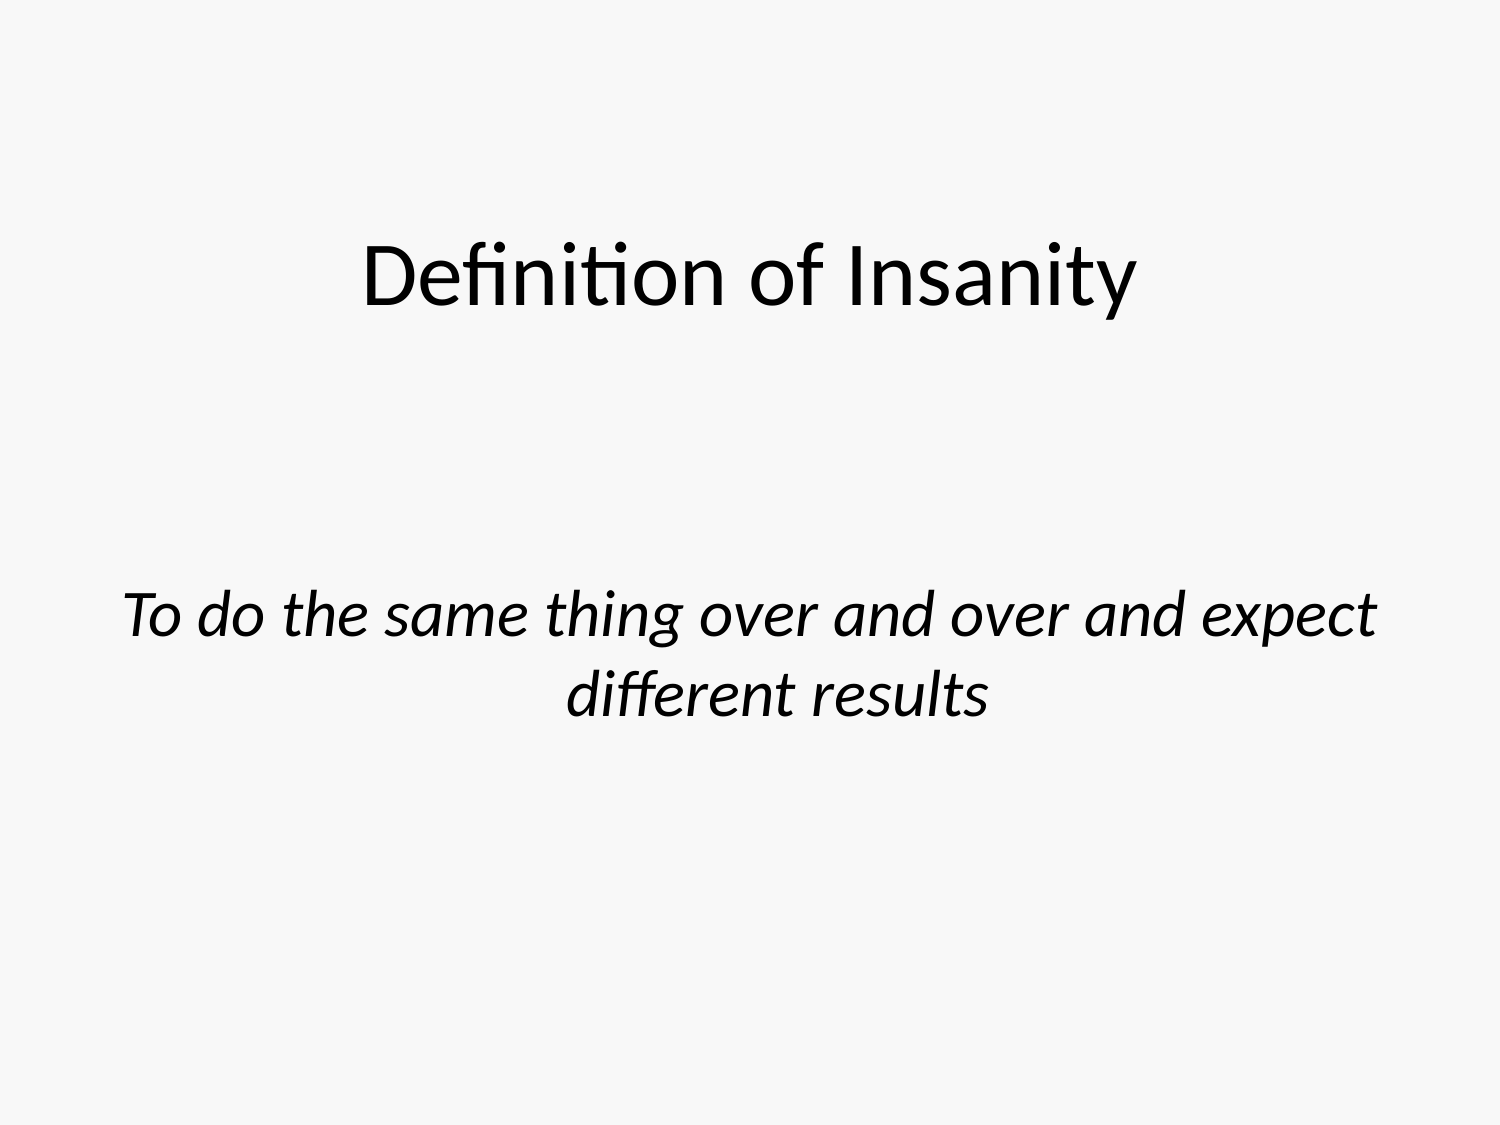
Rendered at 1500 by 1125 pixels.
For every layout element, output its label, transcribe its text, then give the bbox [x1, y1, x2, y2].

title Definition of Insanity [75, 174, 1425, 363]
list To do the same thing over and over and expect different results [75, 562, 1425, 875]
